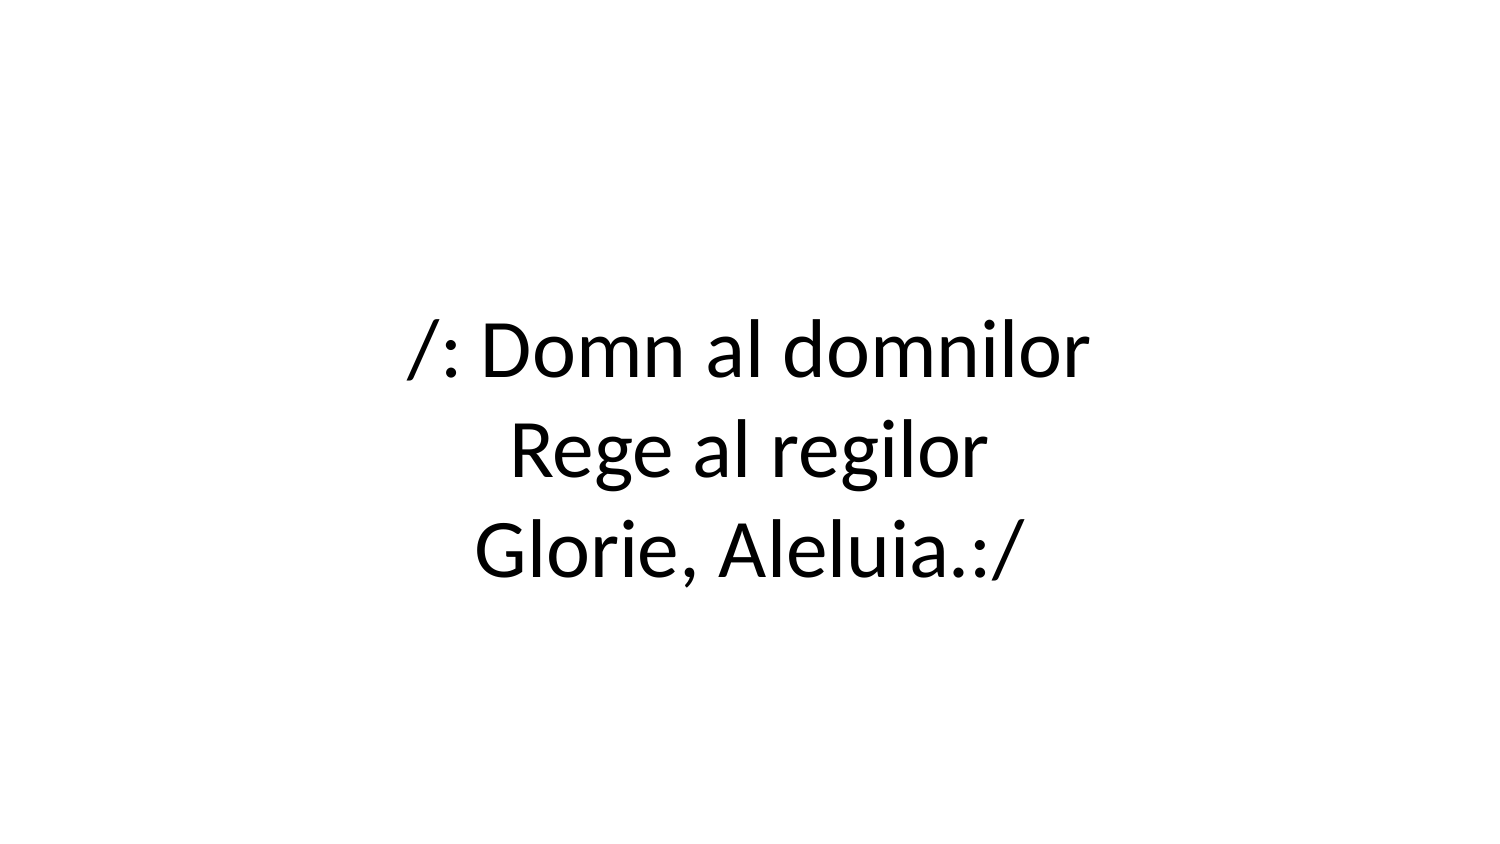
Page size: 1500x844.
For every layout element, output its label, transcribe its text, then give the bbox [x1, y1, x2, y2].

text_box /: Domn al domnilor Rege al regilor Glorie, Aleluia.:/ [392, 242, 1107, 602]
